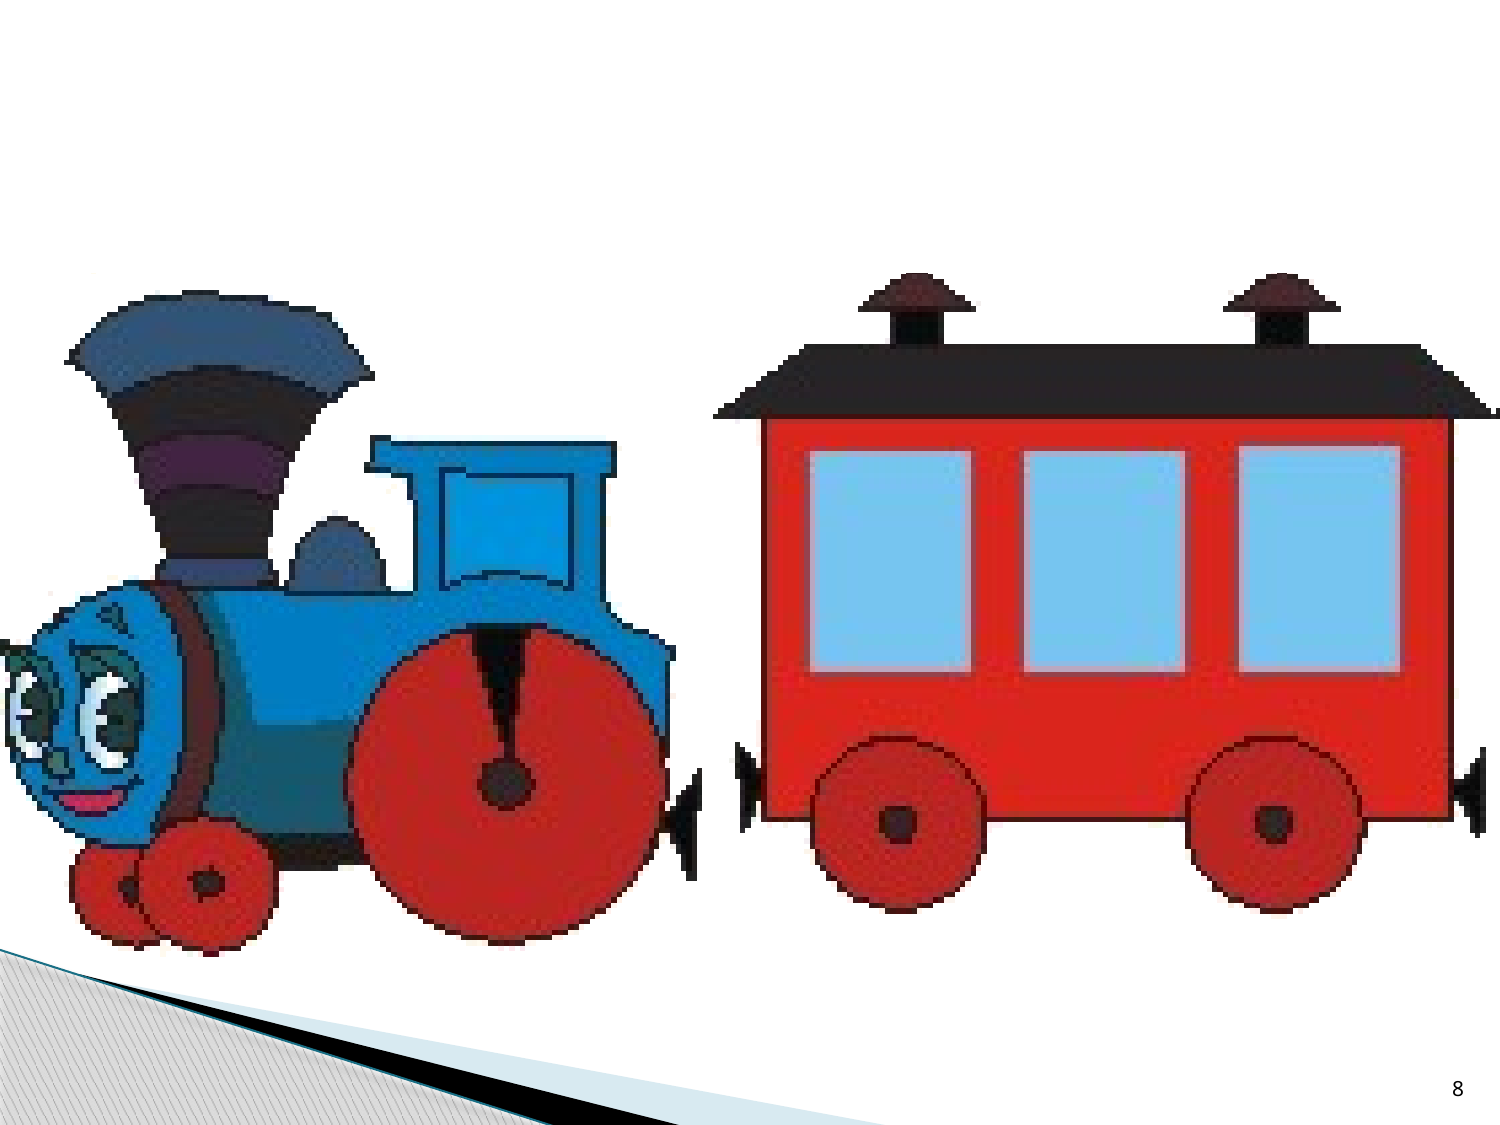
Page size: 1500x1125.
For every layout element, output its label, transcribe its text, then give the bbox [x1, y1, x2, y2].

picture [0, 272, 1500, 957]
slide_number 8 [1418, 1051, 1479, 1112]
